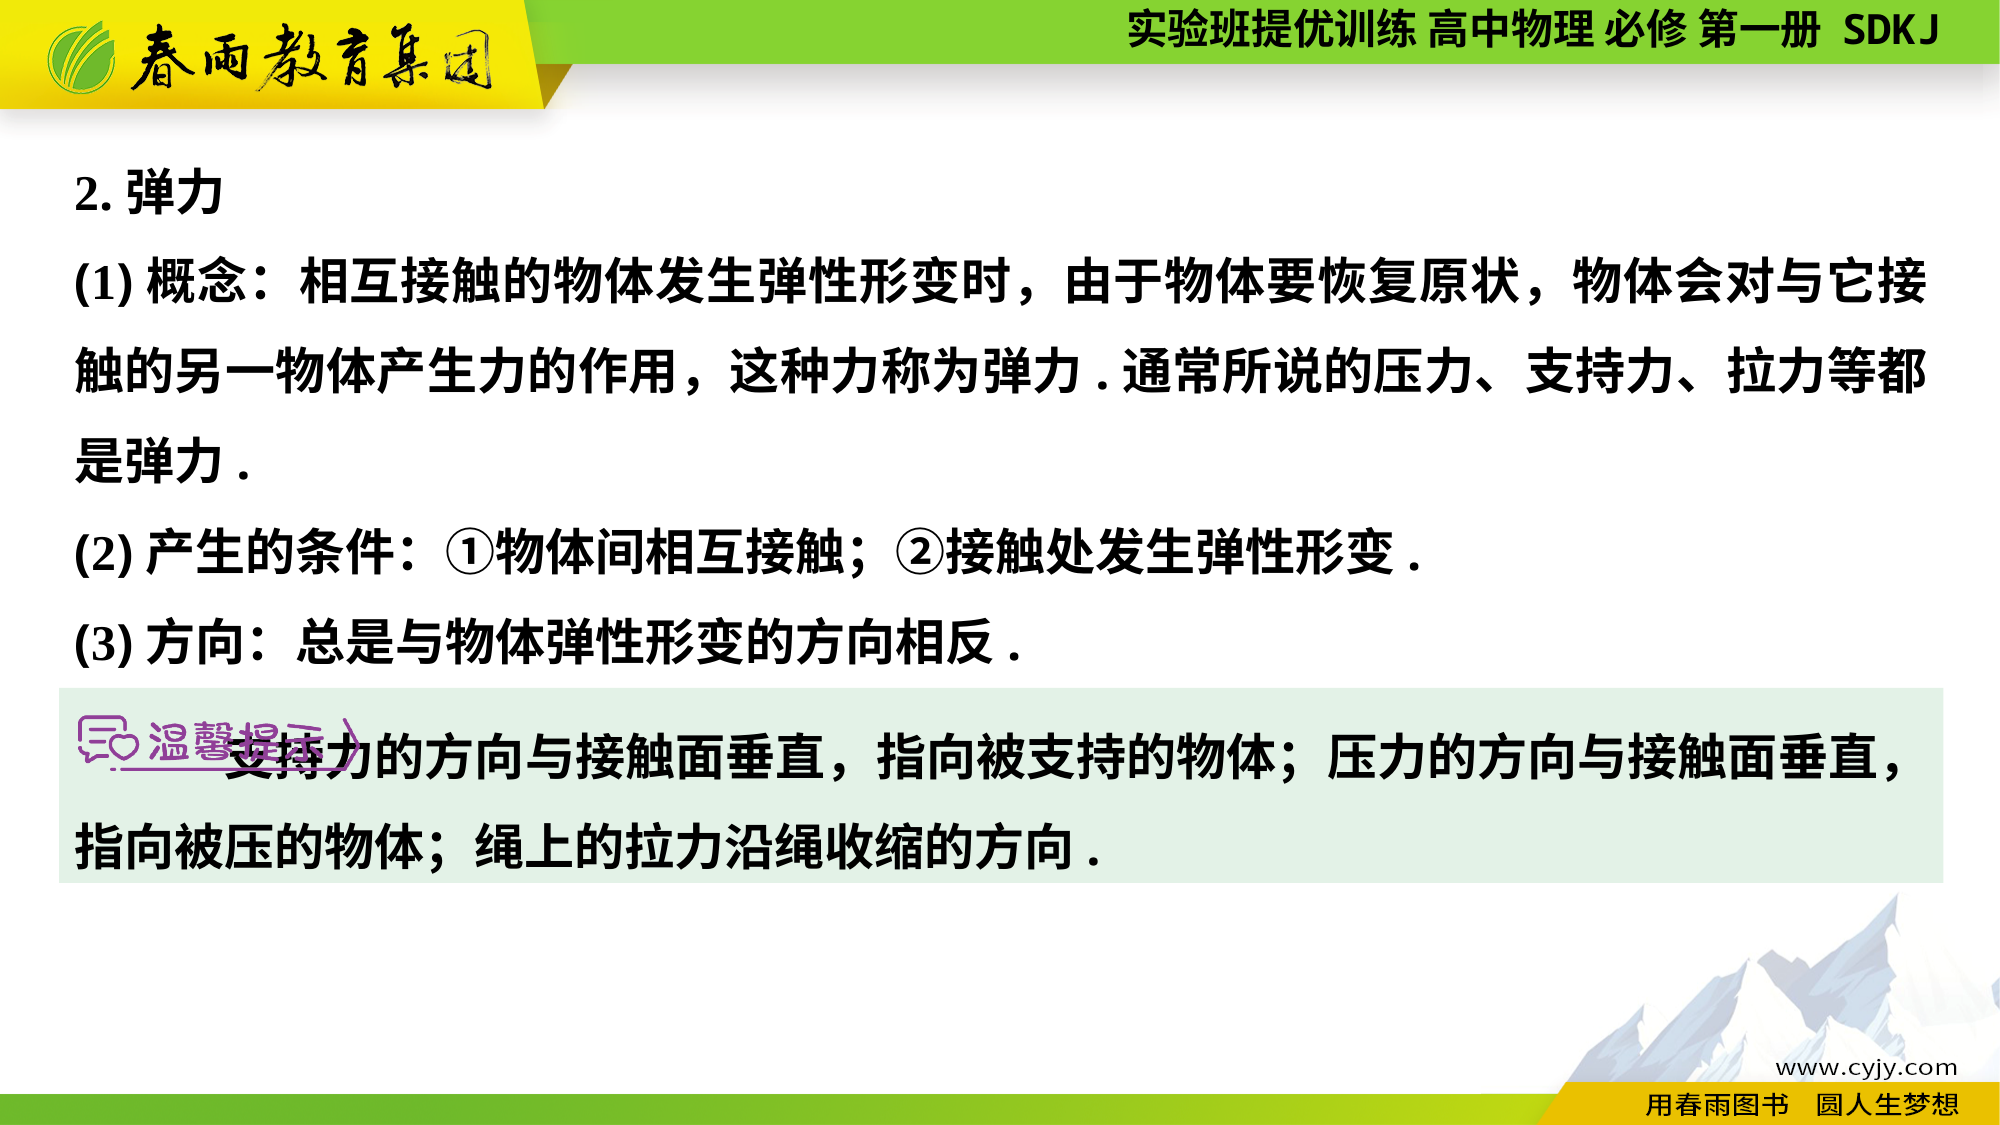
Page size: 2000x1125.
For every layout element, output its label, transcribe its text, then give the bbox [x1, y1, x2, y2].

list 2.弹力 (1)概念：相互接触的物体发生弹性形变时，由于物体要恢复原状，物体会对与它接触的另一物体产生力的作用，这种力称为弹力.通常所说的压力、支持力、拉力等都是弹力. (2)产生的条件：①物体间相互接触；②接触处发生弹性形变. (3)方向：总是与物体弹性形变的方向相反. [59, 122, 1944, 672]
picture [0, 0, 2000, 1125]
text_box 支持力的方向与接触面垂直，指向被支持的物体；压力的方向与接触面垂直，指向被压的物体；绳上的拉力沿绳收缩的方向. [59, 687, 1944, 883]
